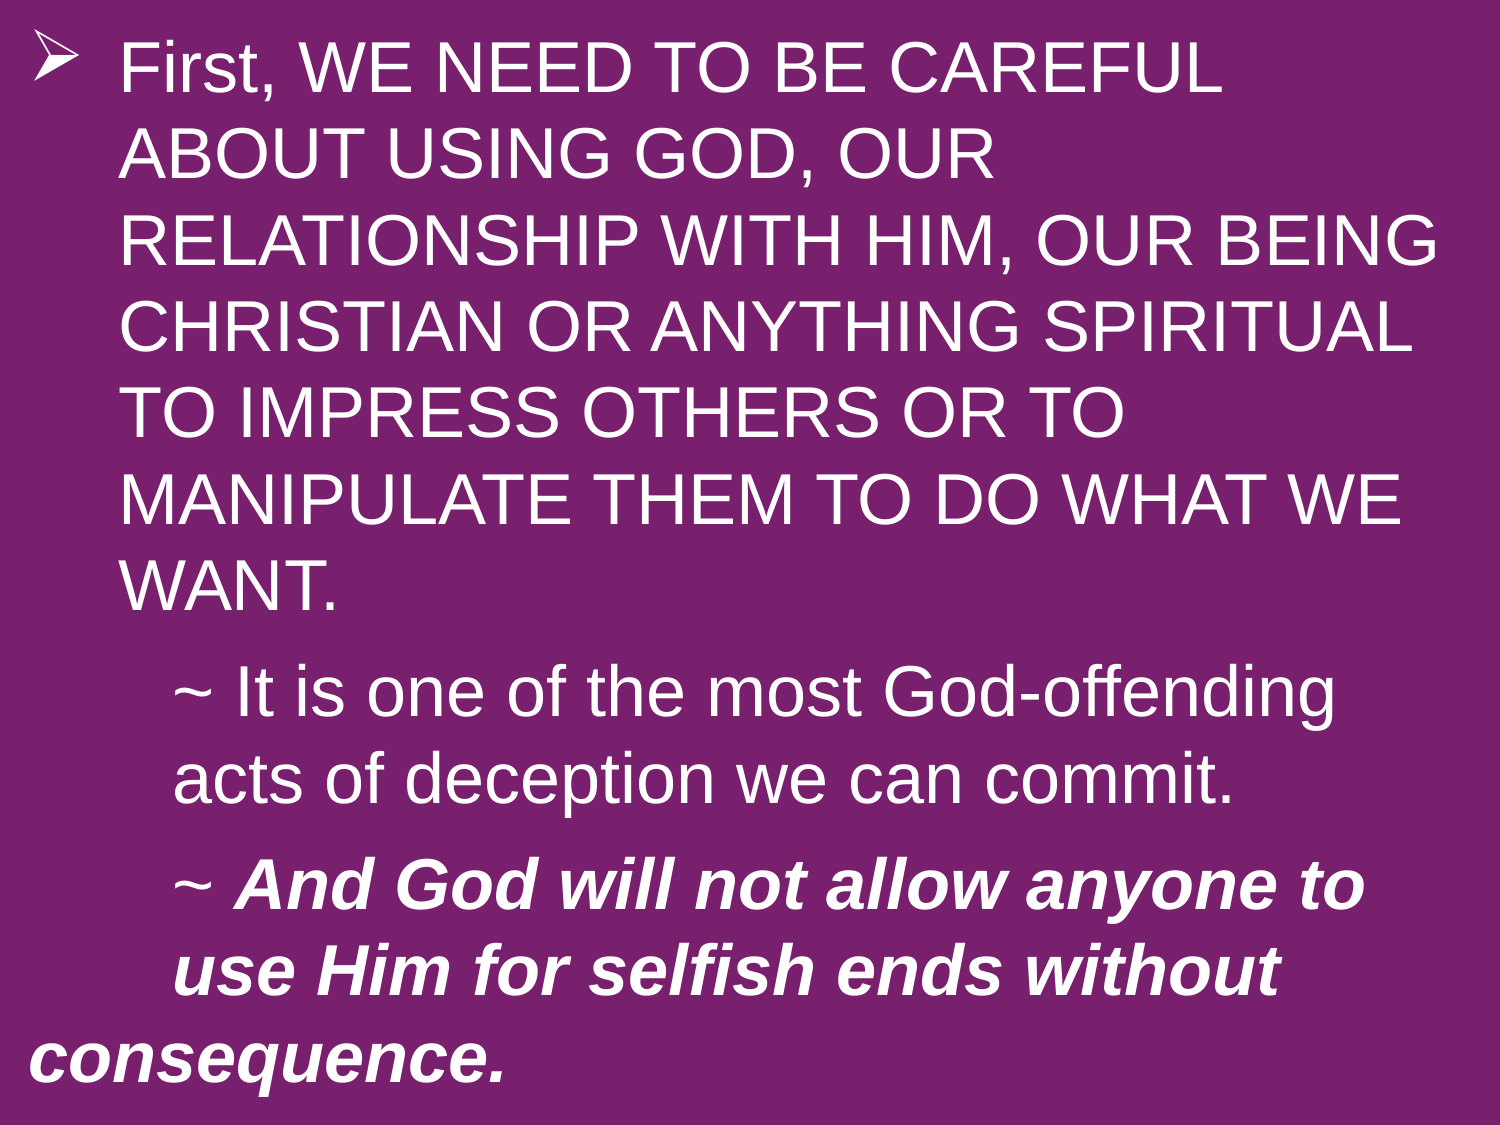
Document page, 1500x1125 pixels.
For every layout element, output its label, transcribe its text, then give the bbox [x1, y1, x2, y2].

subtitle First, WE NEED TO BE CAREFUL ABOUT USING GOD, OUR RELATIONSHIP WITH HIM, OUR BEING CHRISTIAN OR ANYTHING SPIRITUAL TO IMPRESS OTHERS OR TO MANIPULATE THEM TO DO WHAT WE WANT. ~ It is one of the most God-offending acts of deception we can commit. ~ And God will not allow anyone to use Him for selfish ends without consequence. [13, 13, 1487, 1110]
